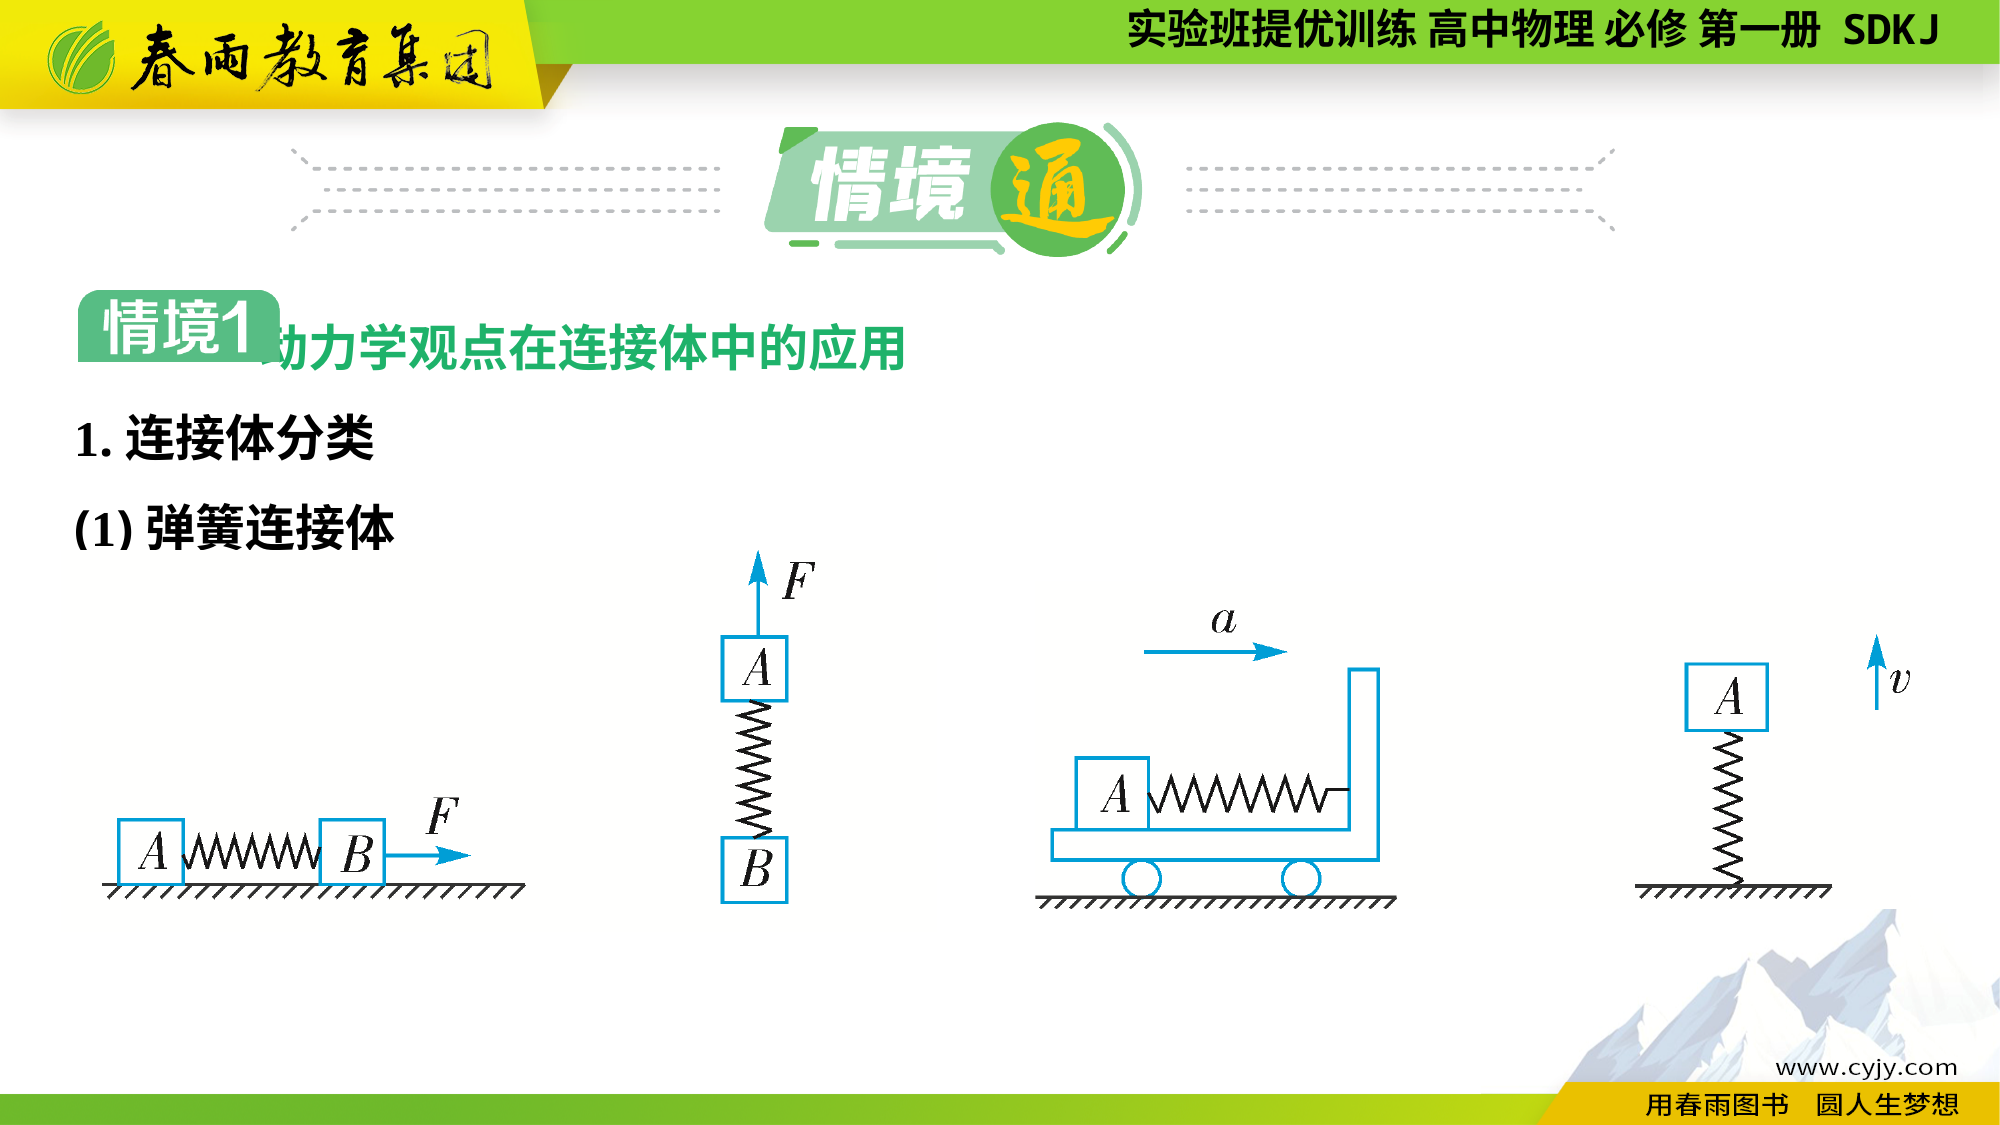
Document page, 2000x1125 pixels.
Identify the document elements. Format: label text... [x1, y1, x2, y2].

list 动力学观点在连接体中的应用 1.连接体分类 (1)弹簧连接体 [59, 278, 1944, 567]
picture [0, 0, 2000, 1125]
